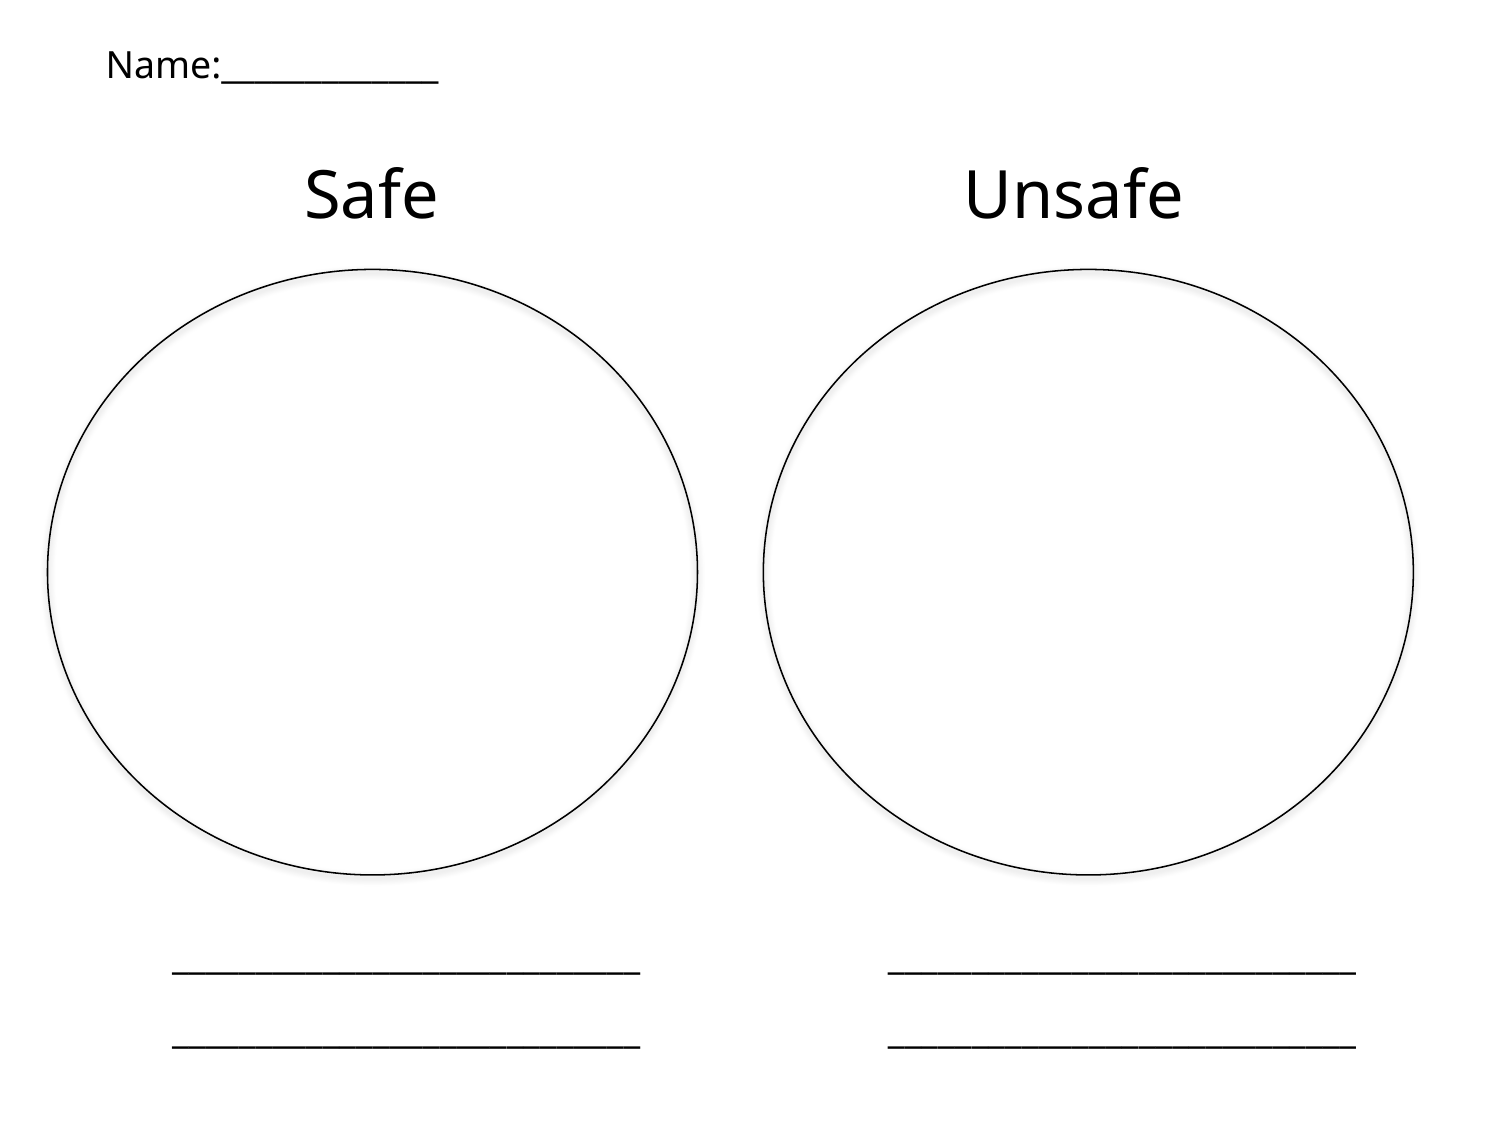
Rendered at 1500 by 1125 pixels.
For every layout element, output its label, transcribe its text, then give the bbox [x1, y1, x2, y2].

text_box Unsafe [948, 144, 1199, 240]
text_box Safe [289, 144, 455, 240]
text_box ____________________________ [157, 998, 657, 1058]
text_box Name:_____________ [90, 33, 455, 94]
text_box ____________________________ [873, 924, 1372, 985]
text_box ____________________________ [157, 924, 657, 985]
text_box ____________________________ [873, 998, 1372, 1058]
text_box [762, 268, 1415, 876]
text_box [46, 268, 699, 876]
